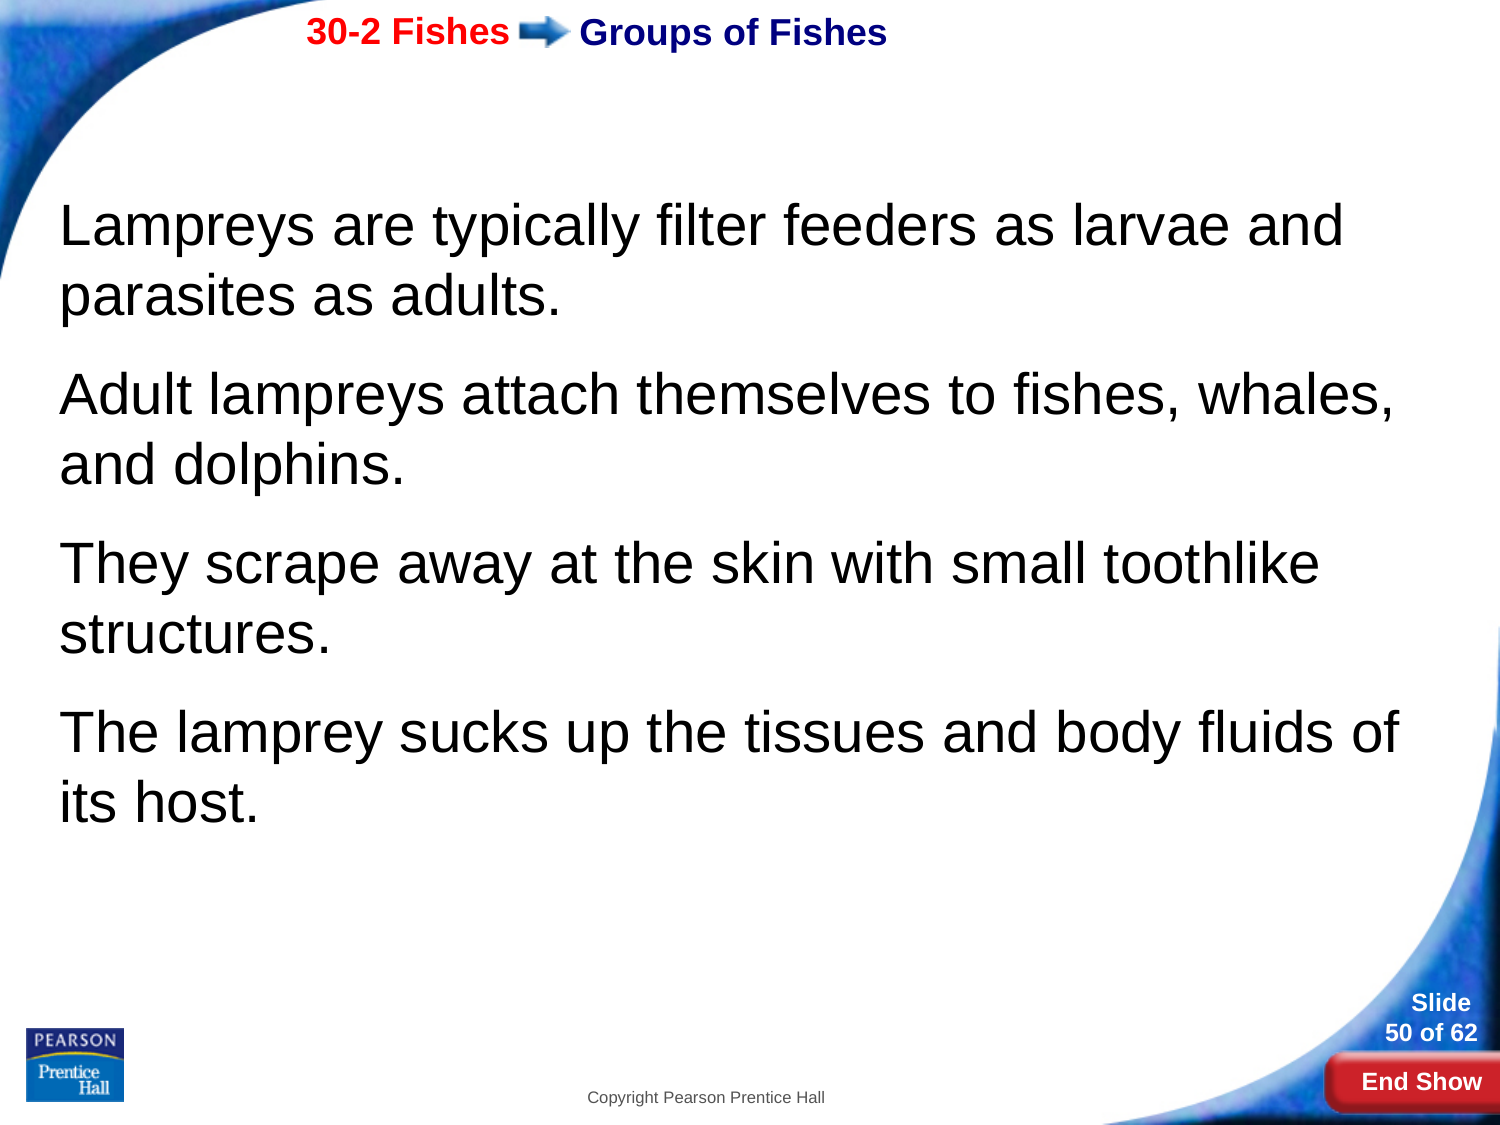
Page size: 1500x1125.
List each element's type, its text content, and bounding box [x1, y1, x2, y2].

list Lampreys are typically filter feeders as larvae and parasites as adults. Adult lampreys attach themselves to fishes, whales, and dolphins. They scrape away at the skin with small toothlike structures. The lamprey sucks up the tissues and body fluids of its host. [44, 179, 1463, 976]
footer Copyright Pearson Prentice Hall [468, 1078, 945, 1105]
picture [0, 0, 1500, 1125]
title Groups of Fishes [564, 0, 1234, 76]
